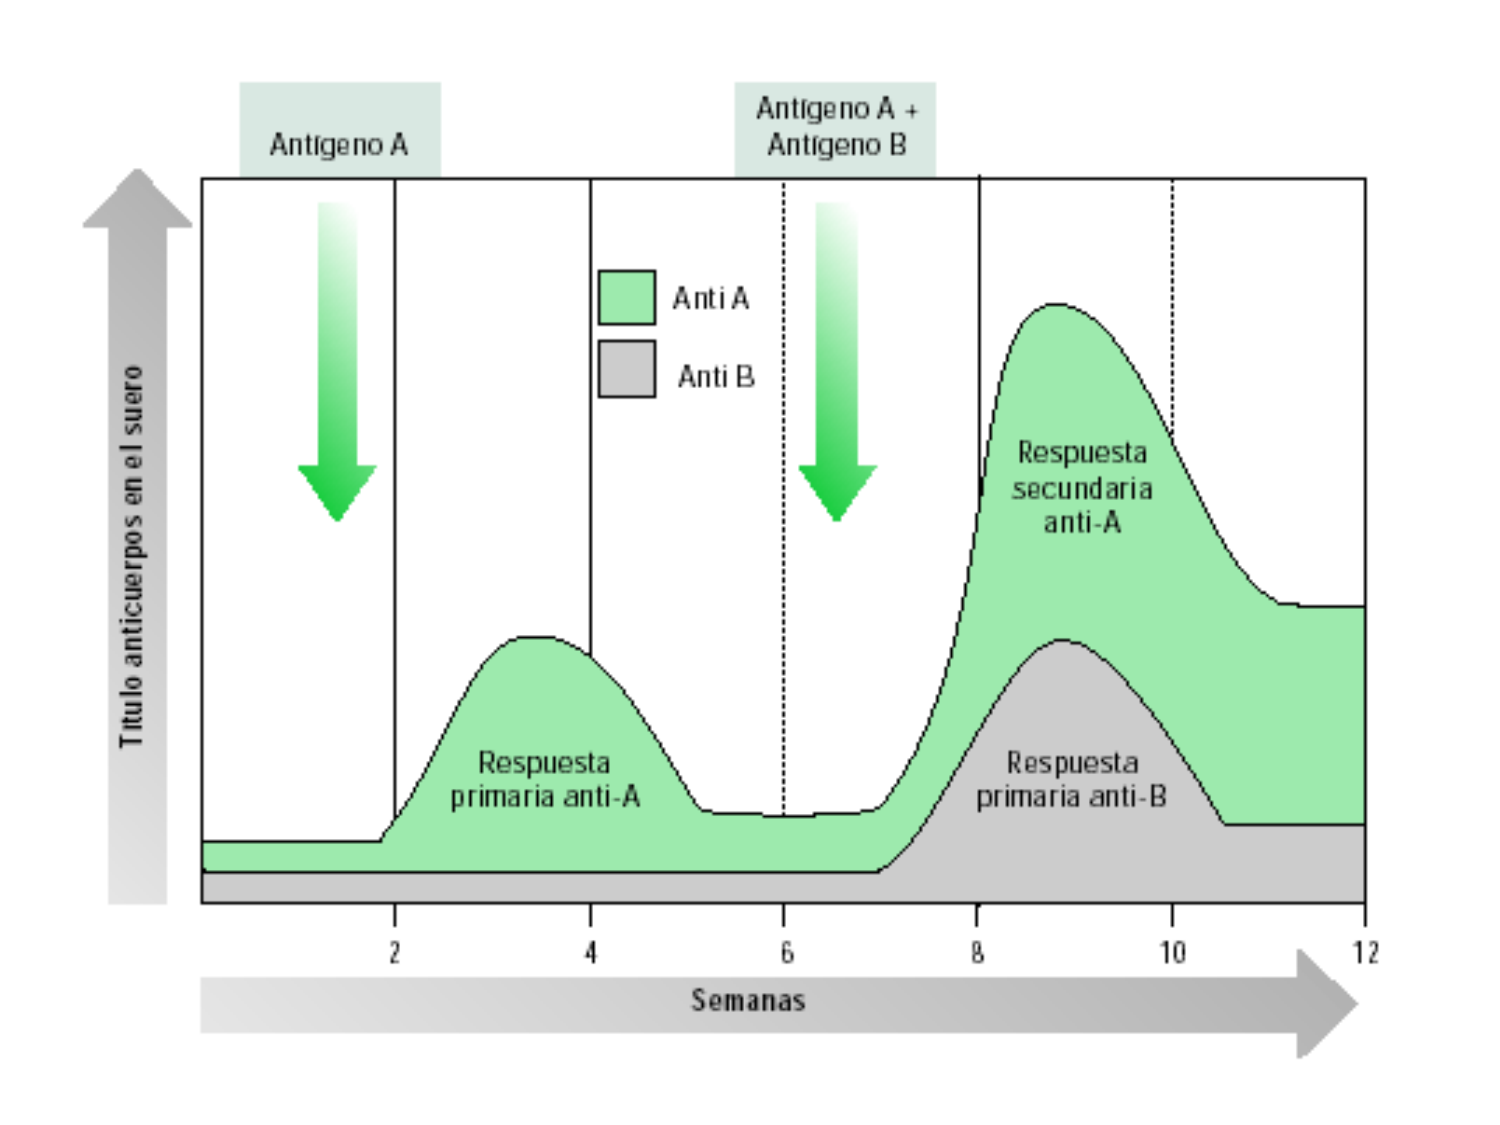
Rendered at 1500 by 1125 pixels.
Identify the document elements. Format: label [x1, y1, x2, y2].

picture [70, 58, 1419, 1091]
